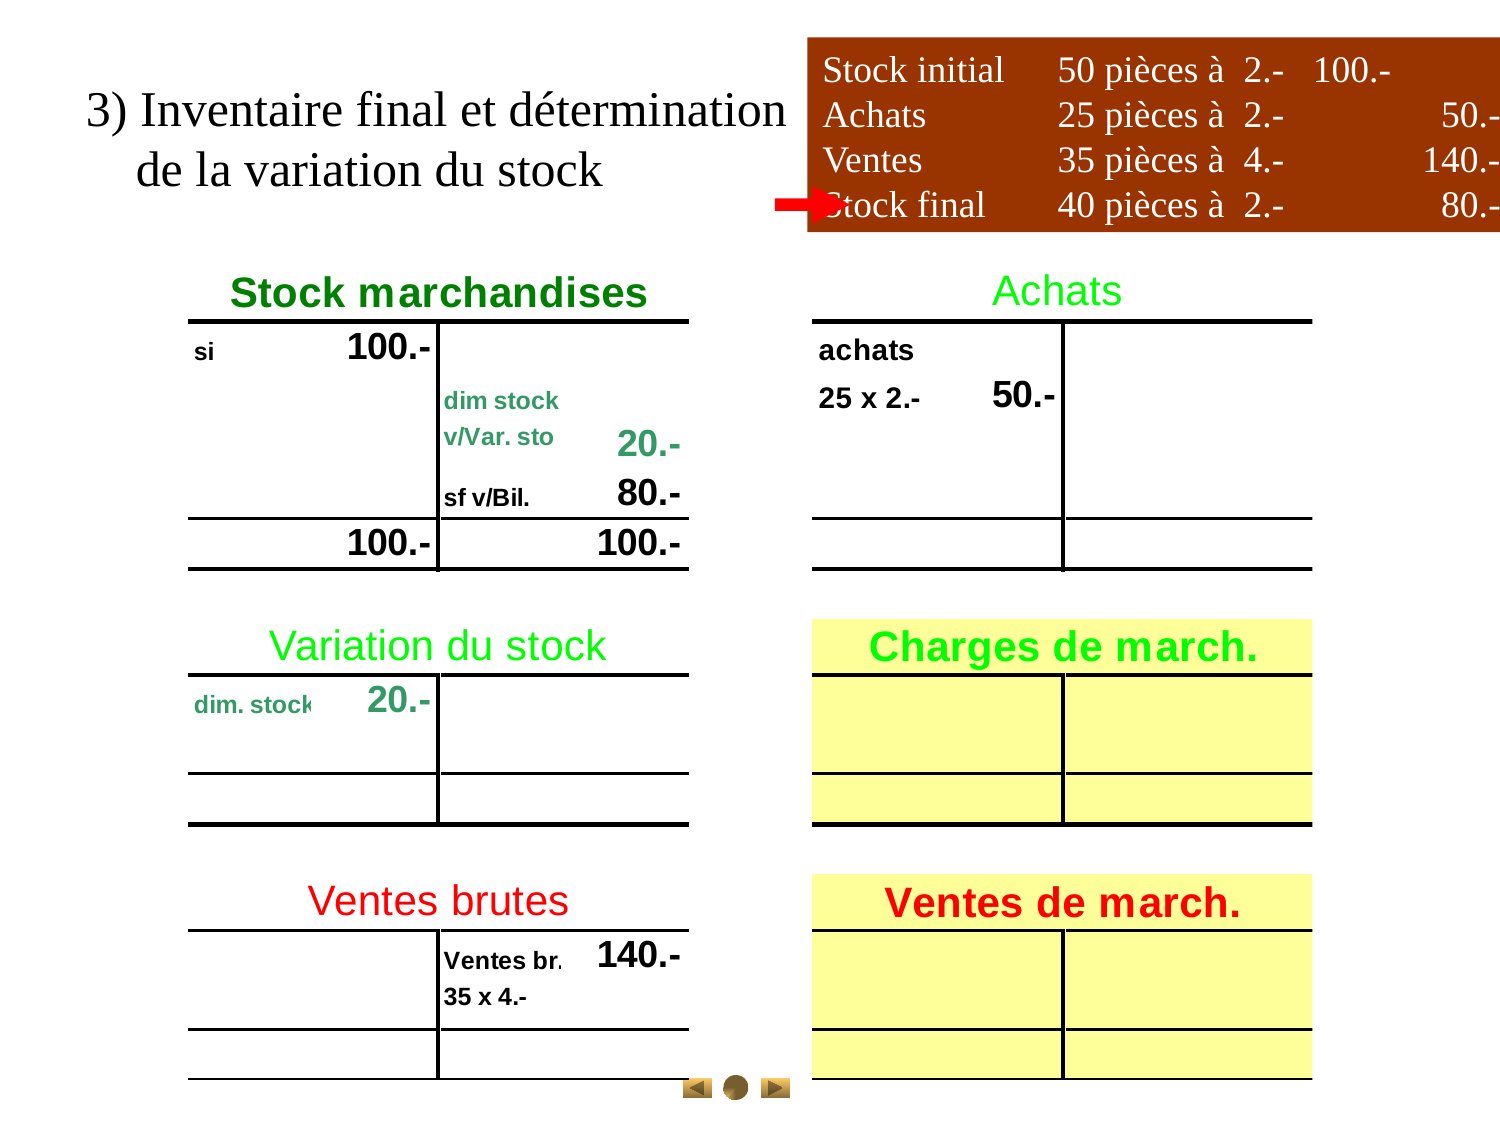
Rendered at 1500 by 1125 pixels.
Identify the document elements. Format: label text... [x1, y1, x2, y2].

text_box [187, 237, 1314, 1082]
text_box [774, 198, 850, 211]
text_box Stock initial 50 pièces à 2.- 100.- Achats 25 pièces à 2.- 50.- Ventes 35 pièces à 4.- 140.- Stock final 40 pièces à 2.- 80.- [807, 37, 1500, 233]
text_box 3) Inventaire final et détermination de la variation du stock [71, 69, 803, 204]
